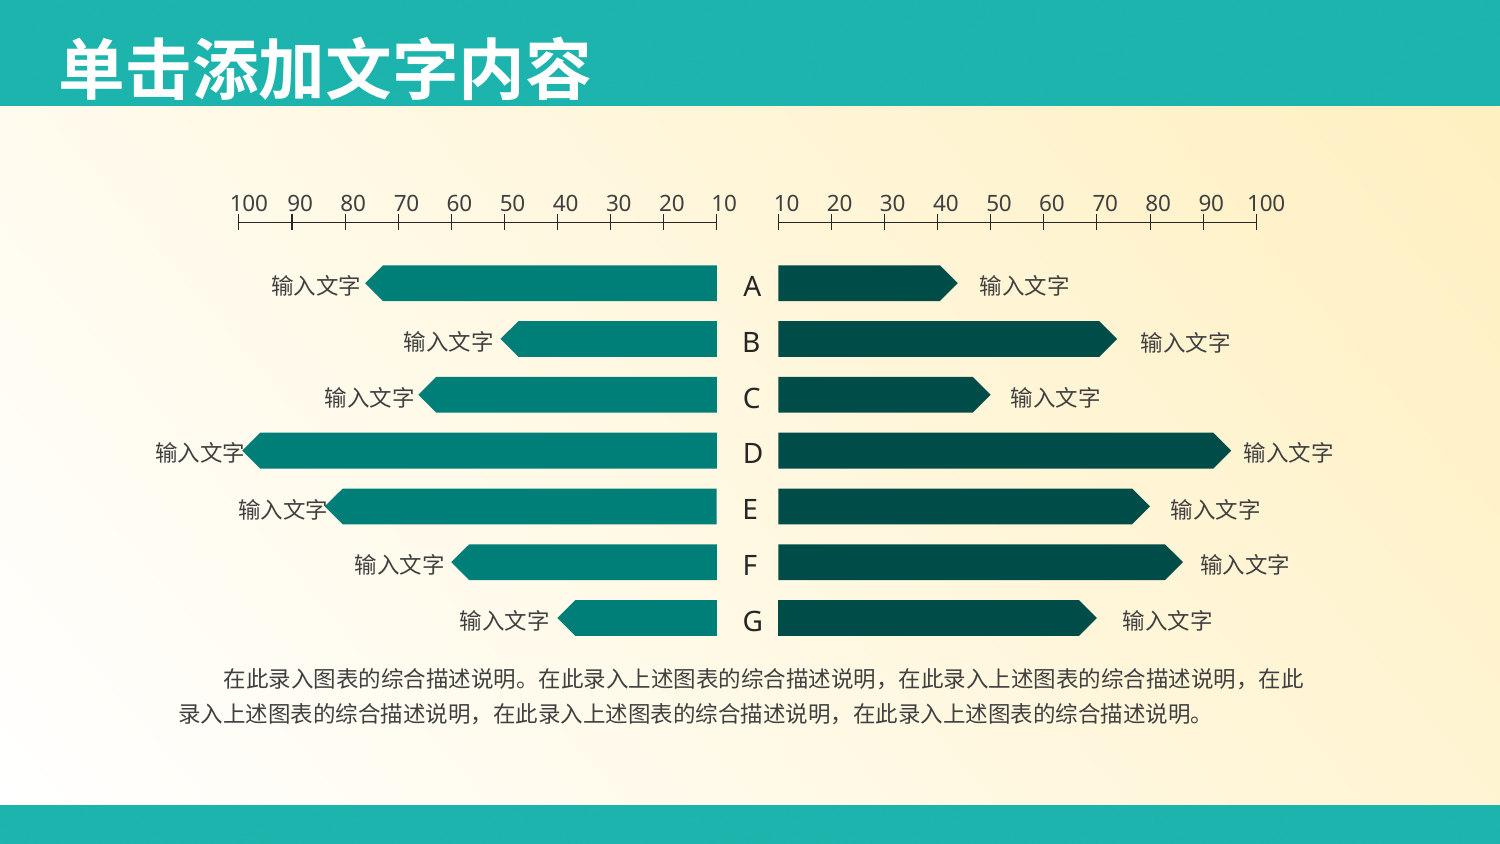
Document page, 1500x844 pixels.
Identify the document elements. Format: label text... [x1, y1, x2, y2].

text_box 输入文字 [310, 376, 430, 419]
text_box [777, 320, 1119, 358]
text_box F [727, 540, 772, 589]
text_box 50 [488, 181, 541, 214]
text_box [238, 214, 717, 231]
text_box [565, 599, 718, 637]
text_box 输入文字 [223, 488, 344, 530]
text_box [779, 599, 1099, 637]
text_box 输入文字 [1126, 322, 1246, 364]
text_box G [727, 595, 779, 645]
text_box 20 [647, 181, 700, 214]
text_box [777, 375, 993, 414]
text_box [777, 264, 960, 303]
text_box [261, 431, 718, 470]
text_box 80 [1130, 181, 1183, 214]
text_box 30 [865, 181, 918, 214]
text_box D [728, 428, 779, 477]
text_box 输入文字 [996, 376, 1116, 419]
text_box 在此录入图表的综合描述说明。在此录入上述图表的综合描述说明，在此录入上述图表的综合描述说明，在此录入上述图表的综合描述说明，在此录入上述图表的综合描述说明，在此录入上述图表的综合描述说明。 [168, 651, 1332, 732]
text_box 输入文字 [256, 264, 377, 307]
text_box 100 [1232, 181, 1301, 224]
text_box 70 [1077, 181, 1130, 214]
text_box 90 [1183, 181, 1232, 214]
text_box [377, 264, 718, 303]
text_box 输入文字 [1107, 599, 1228, 642]
text_box 80 [328, 181, 381, 214]
text_box 输入文字 [445, 599, 565, 642]
text_box 10 [759, 181, 812, 224]
text_box [460, 543, 718, 582]
text_box [341, 487, 718, 526]
picture [0, 805, 1500, 844]
text_box [430, 375, 718, 414]
text_box 输入文字 [965, 264, 1085, 307]
text_box E [727, 484, 773, 533]
text_box 输入文字 [339, 544, 460, 586]
text_box [777, 487, 1152, 526]
text_box 30 [594, 181, 647, 214]
text_box 40 [541, 181, 594, 214]
text_box C [728, 372, 776, 422]
text_box [779, 431, 1229, 470]
text_box 100 [214, 181, 283, 224]
text_box 输入文字 [1229, 431, 1349, 474]
text_box 70 [381, 181, 435, 214]
text_box [509, 320, 718, 358]
text_box 20 [812, 181, 865, 214]
text_box B [727, 316, 776, 366]
text_box 输入文字 [1156, 488, 1276, 530]
text_box 输入文字 [140, 431, 261, 474]
text_box 输入文字 [389, 320, 509, 363]
text_box A [728, 261, 777, 310]
text_box 60 [435, 181, 488, 214]
text_box 60 [1024, 181, 1077, 214]
picture [0, 0, 1500, 106]
text_box 50 [971, 181, 1024, 214]
text_box 输入文字 [1185, 544, 1306, 586]
text_box 40 [918, 181, 971, 214]
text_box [778, 214, 1257, 231]
text_box 90 [283, 181, 328, 214]
text_box 10 [700, 181, 752, 224]
text_box [777, 543, 1185, 582]
